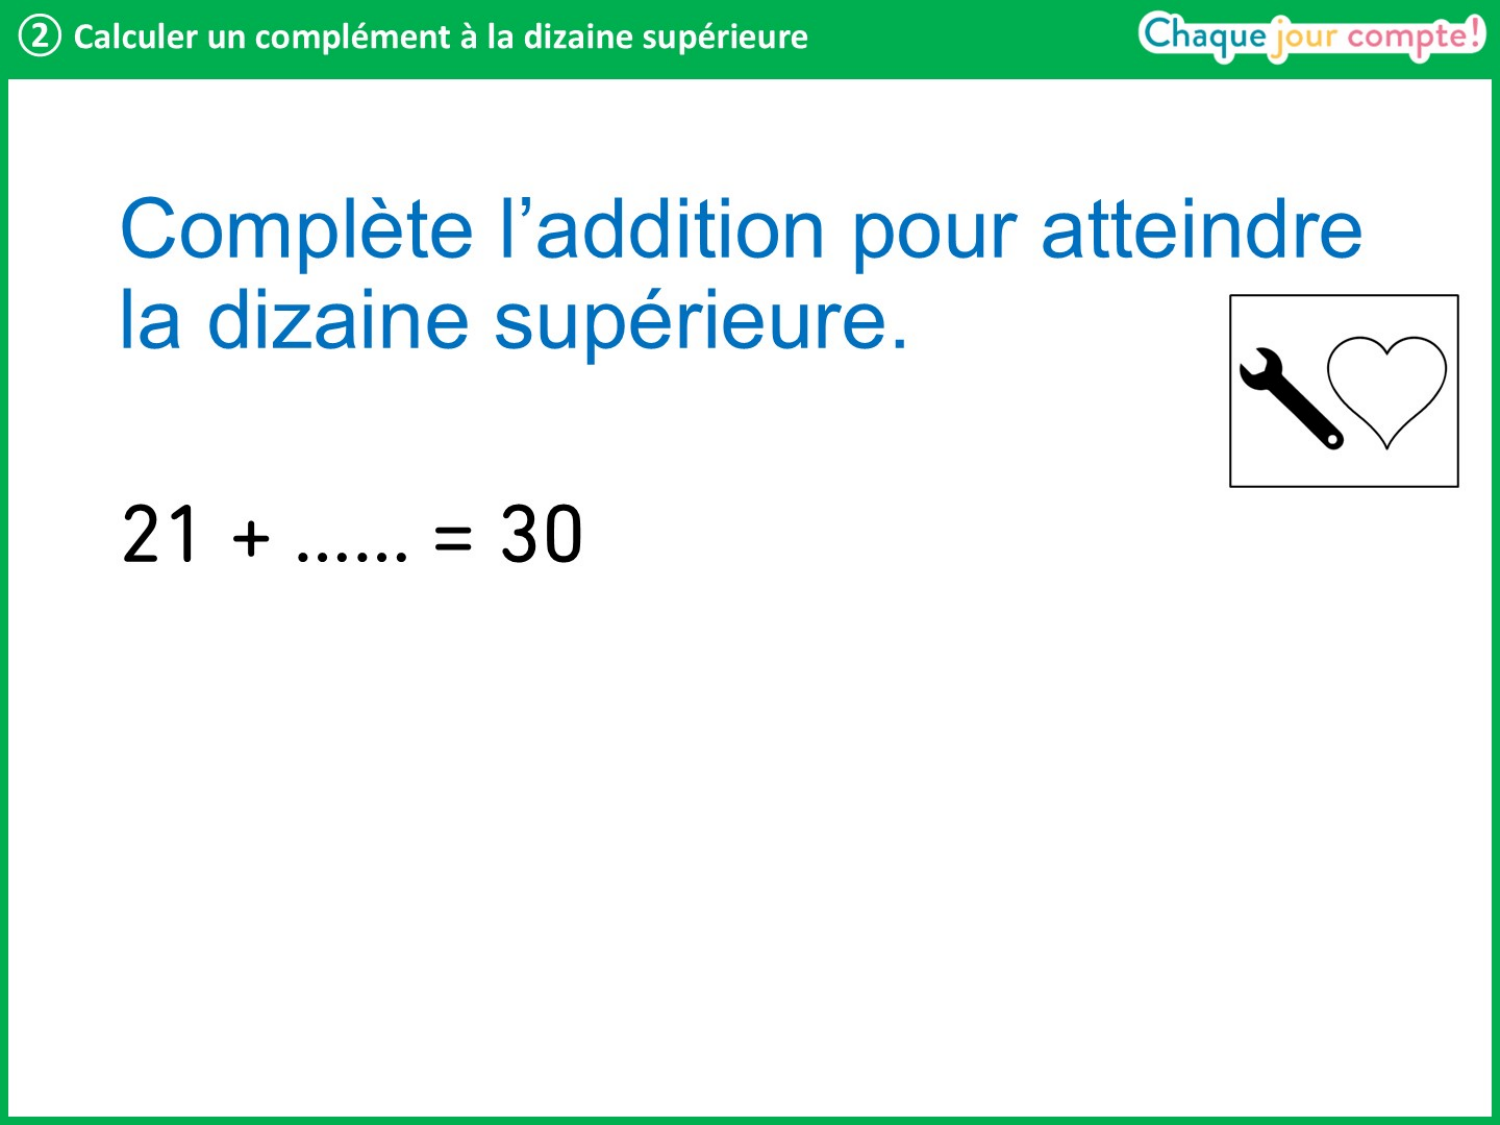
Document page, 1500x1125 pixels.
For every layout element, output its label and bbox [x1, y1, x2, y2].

list [0, 0, 1500, 1125]
